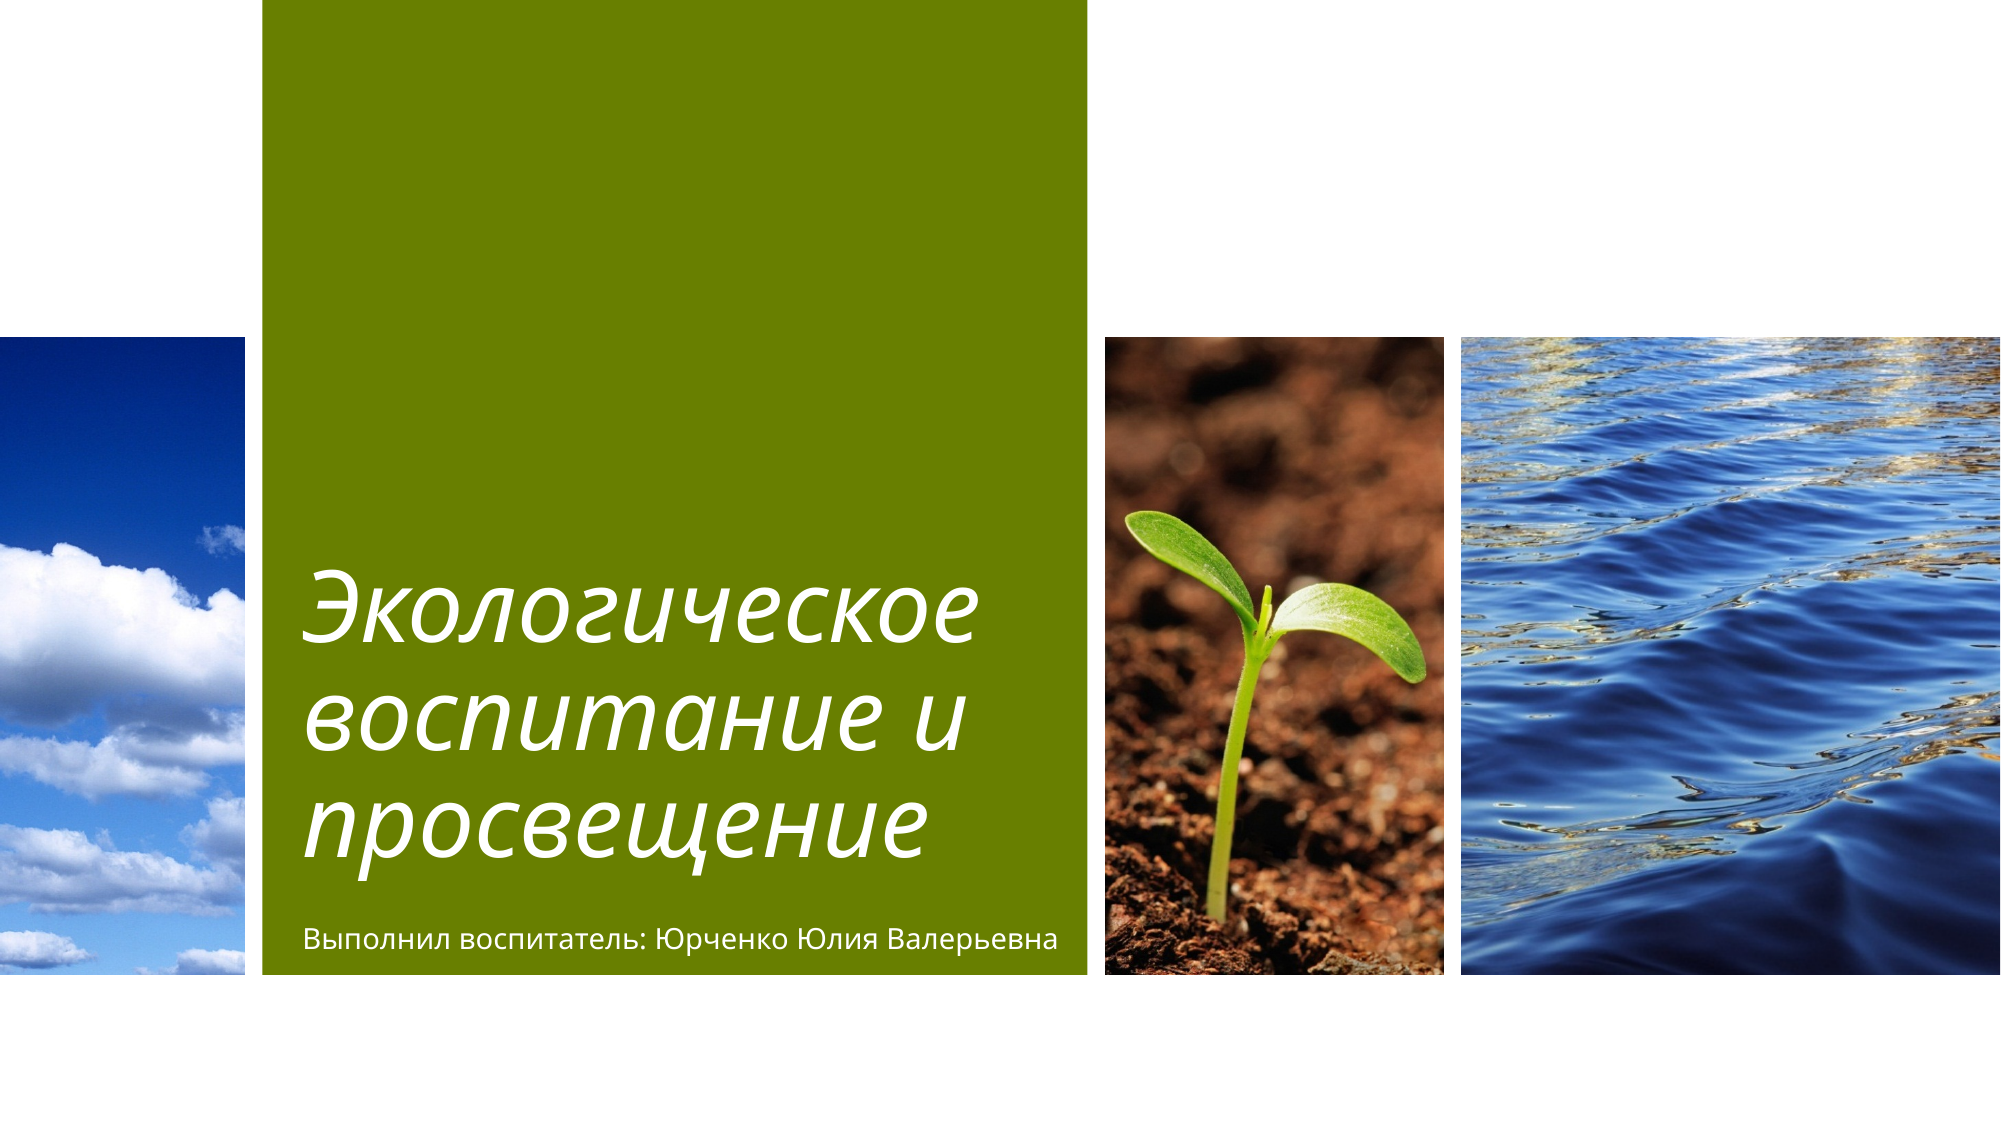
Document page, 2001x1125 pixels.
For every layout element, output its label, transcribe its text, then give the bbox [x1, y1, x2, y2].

picture [1105, 337, 1444, 975]
subtitle Выполнил воспитатель: Юрченко Юлия Валерьевна [287, 917, 1083, 991]
picture [1461, 337, 2001, 975]
title Экологическое воспитание и просвещение [287, 495, 1083, 887]
picture [0, 337, 245, 975]
